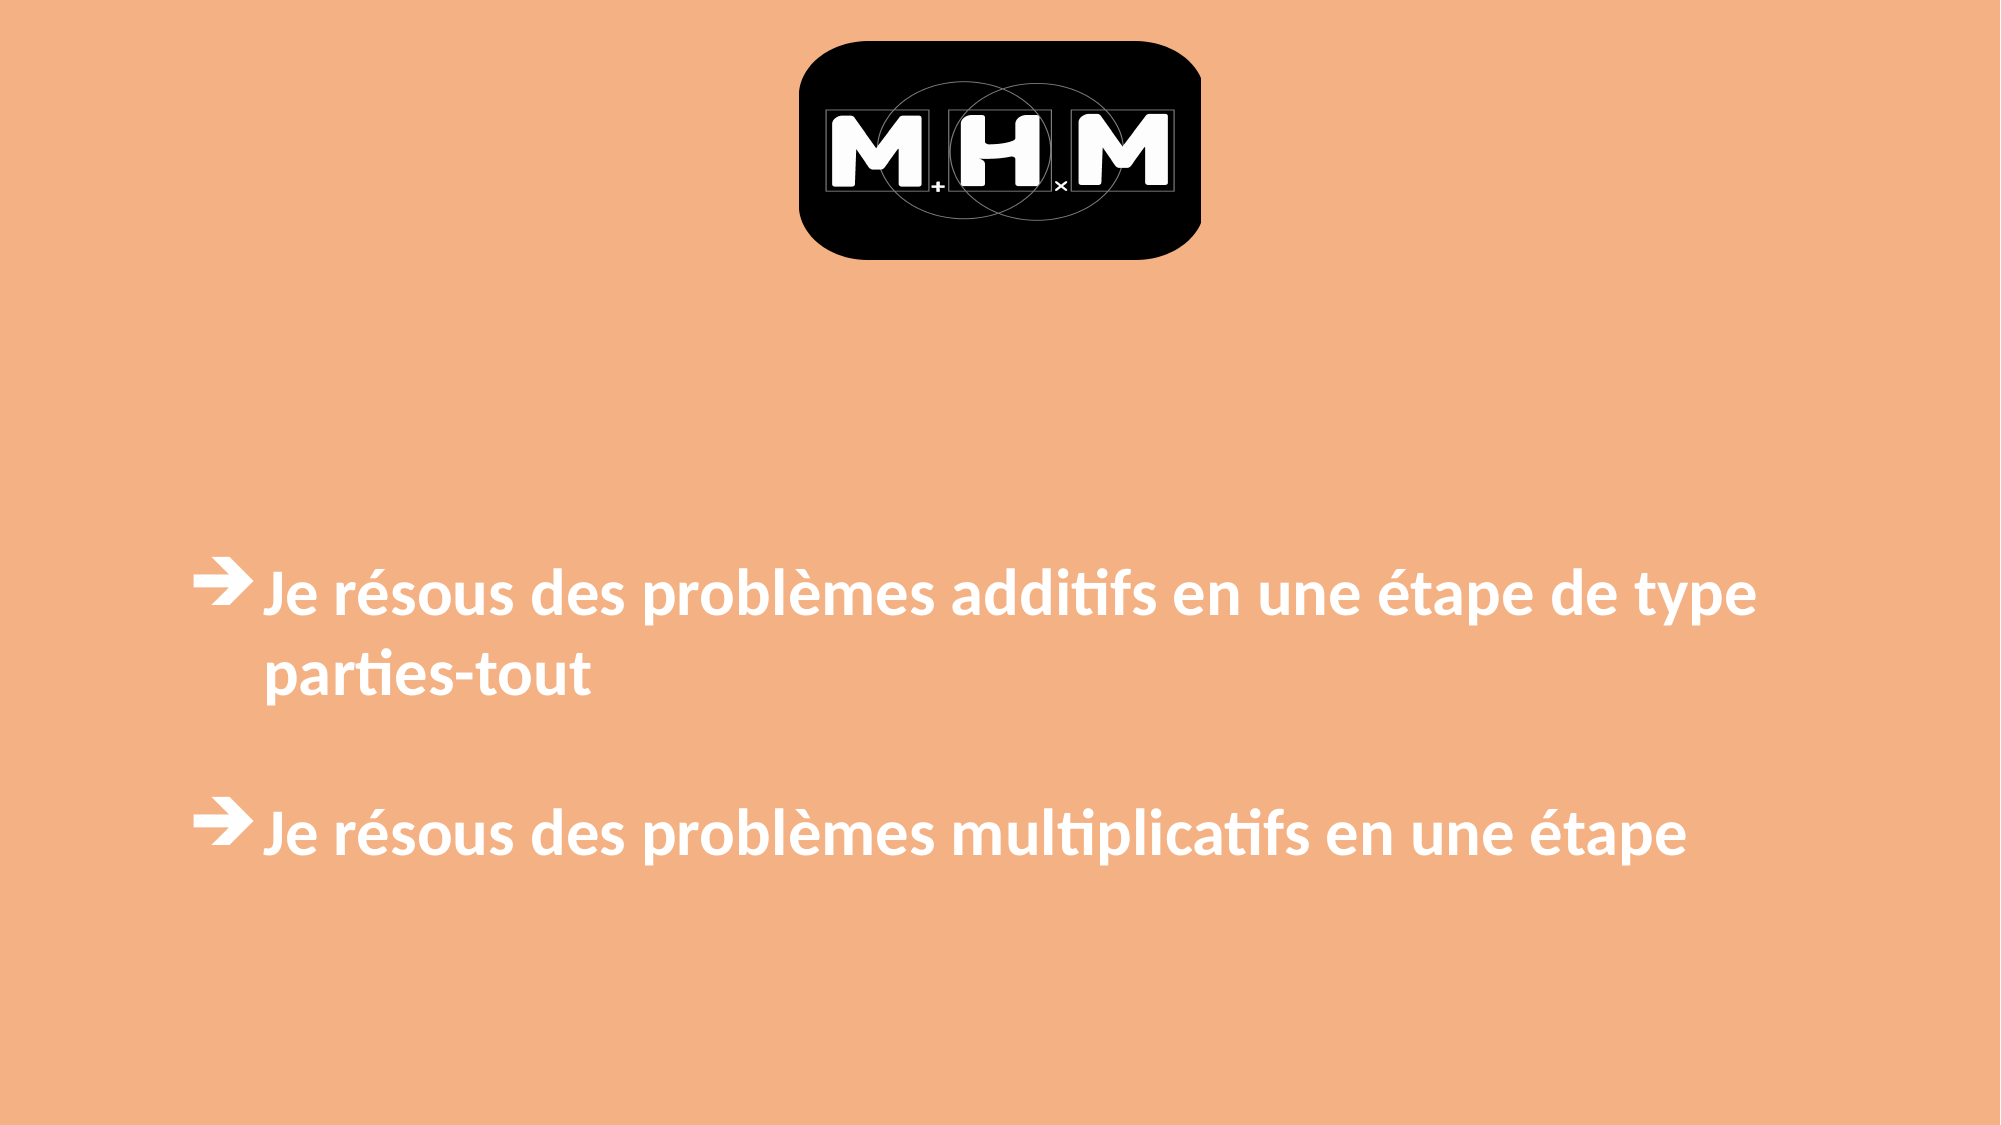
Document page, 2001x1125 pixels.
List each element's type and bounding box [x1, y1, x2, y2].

text_box [0, 0, 2000, 1125]
